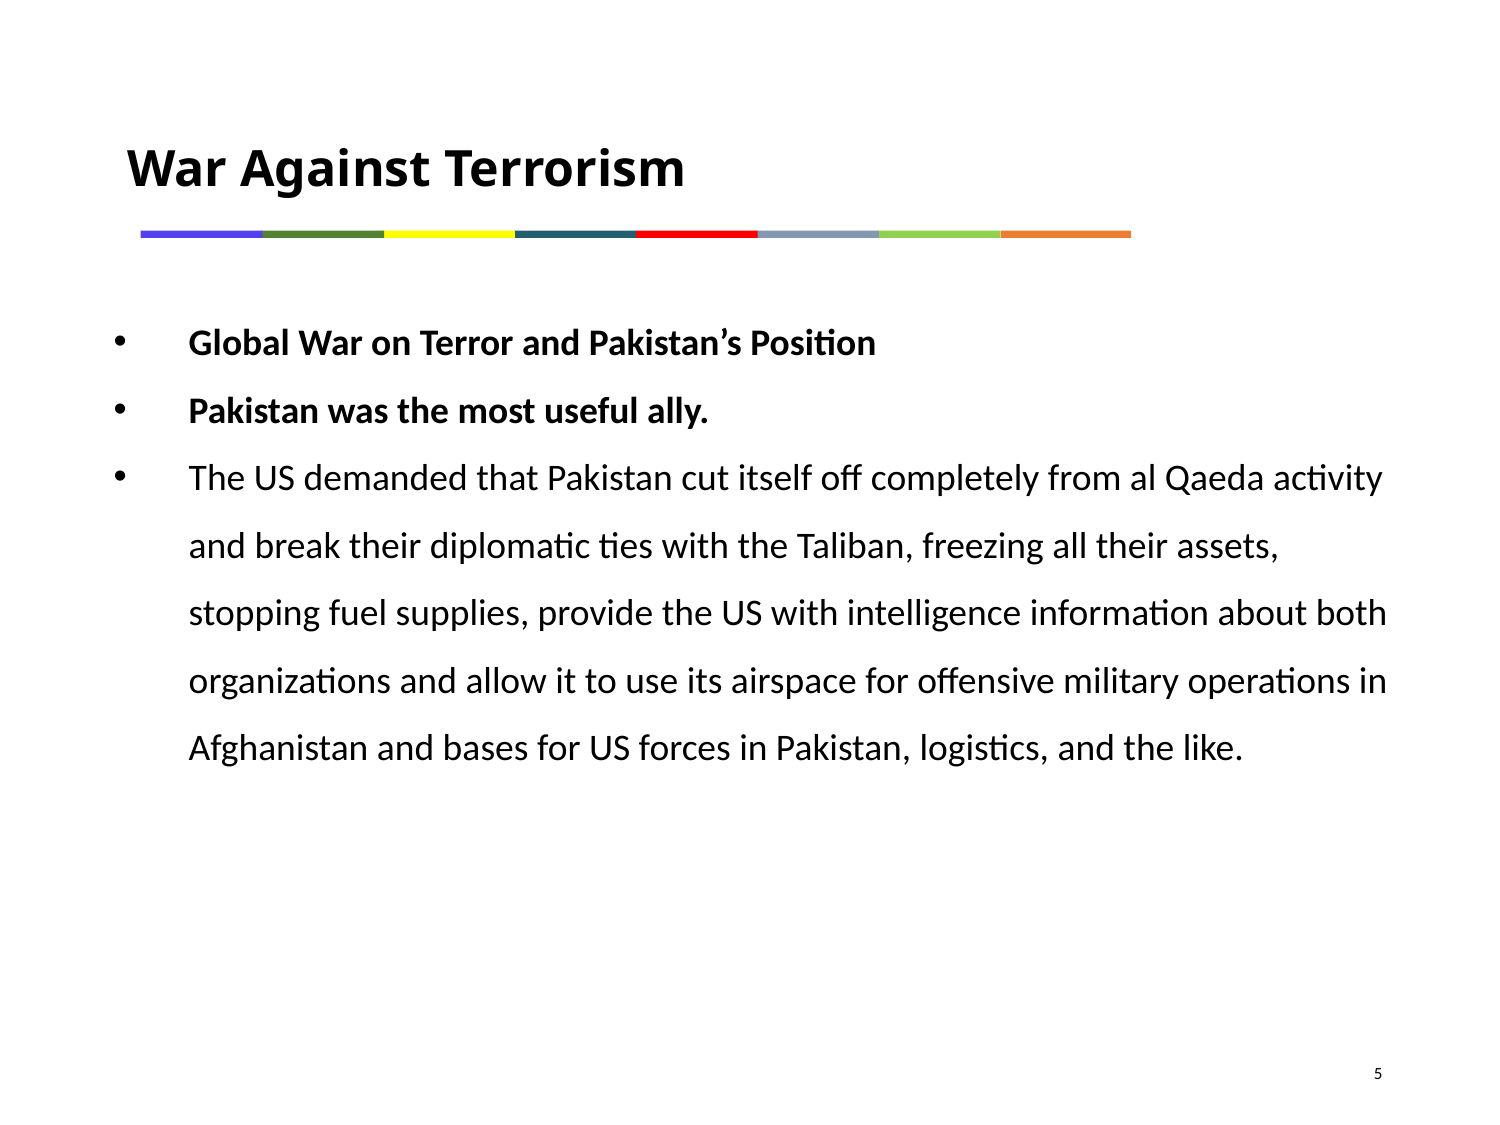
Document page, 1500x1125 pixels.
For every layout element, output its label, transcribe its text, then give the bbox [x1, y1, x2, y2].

slide_number 5 [1060, 1042, 1398, 1103]
text_box War Against Terrorism [112, 120, 1500, 276]
text_box Global War on Terror and Pakistan’s Position Pakistan was the most useful ally. The US demanded that Pakistan cut itself off completely from al Qaeda activity and break their diplomatic ties with the Taliban, freezing all their assets, stopping fuel supplies, provide the US with intelligence information about both organizations and allow it to use its airspace for offensive military operations in Afghanistan and bases for US forces in Pakistan, logistics, and the like. [98, 288, 1415, 776]
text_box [140, 230, 1131, 239]
